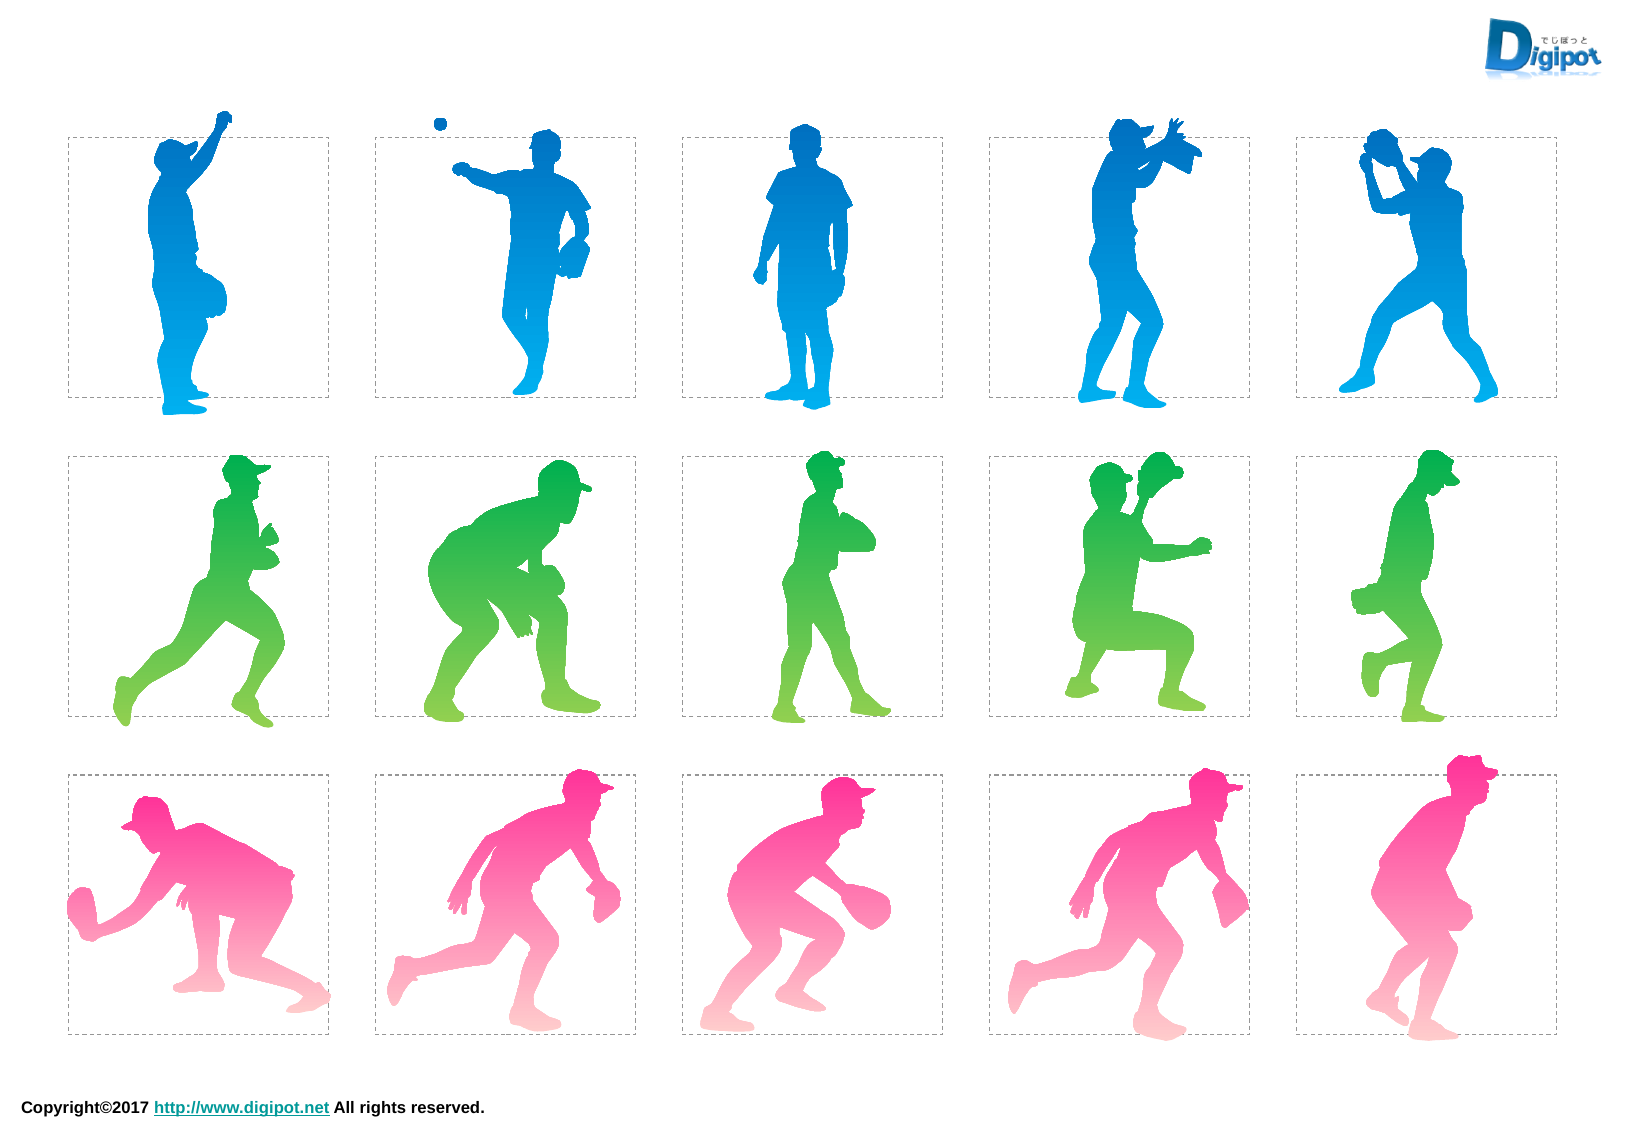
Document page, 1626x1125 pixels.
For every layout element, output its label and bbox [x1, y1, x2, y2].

text_box [700, 777, 892, 1032]
text_box [452, 129, 592, 396]
text_box [1351, 449, 1460, 723]
text_box [113, 455, 286, 728]
text_box [424, 460, 602, 723]
text_box [1366, 755, 1499, 1041]
text_box [387, 769, 621, 1032]
text_box [1339, 129, 1499, 403]
text_box [1078, 118, 1202, 409]
text_box [66, 796, 332, 1014]
picture [1485, 18, 1602, 82]
text_box [1064, 451, 1213, 712]
text_box [1008, 768, 1250, 1041]
text_box [433, 117, 447, 131]
text_box [753, 123, 854, 410]
text_box [148, 111, 233, 416]
text_box [772, 450, 892, 724]
